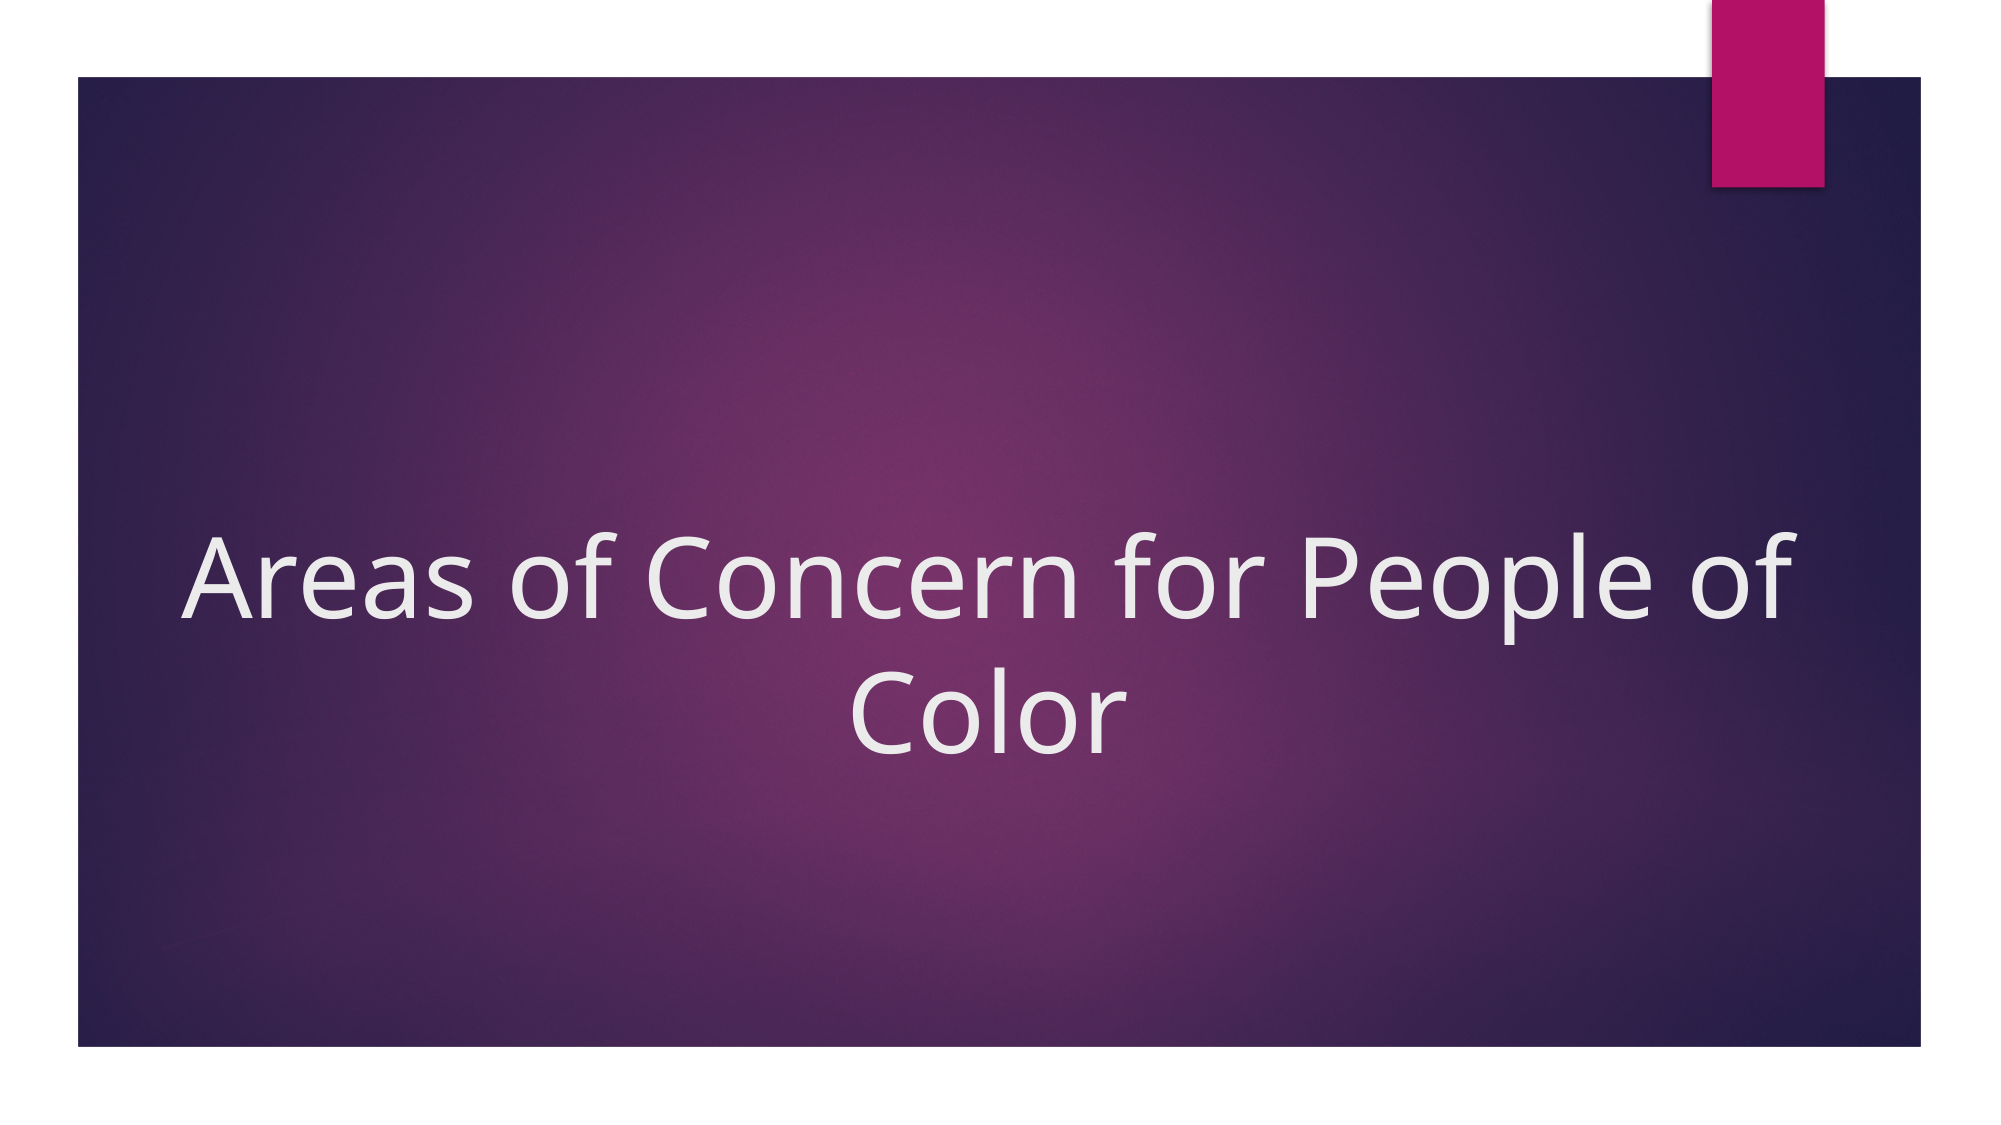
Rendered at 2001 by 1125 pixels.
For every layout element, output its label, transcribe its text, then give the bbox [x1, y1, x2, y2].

title Areas of Concern for People of Color [146, 344, 1829, 784]
